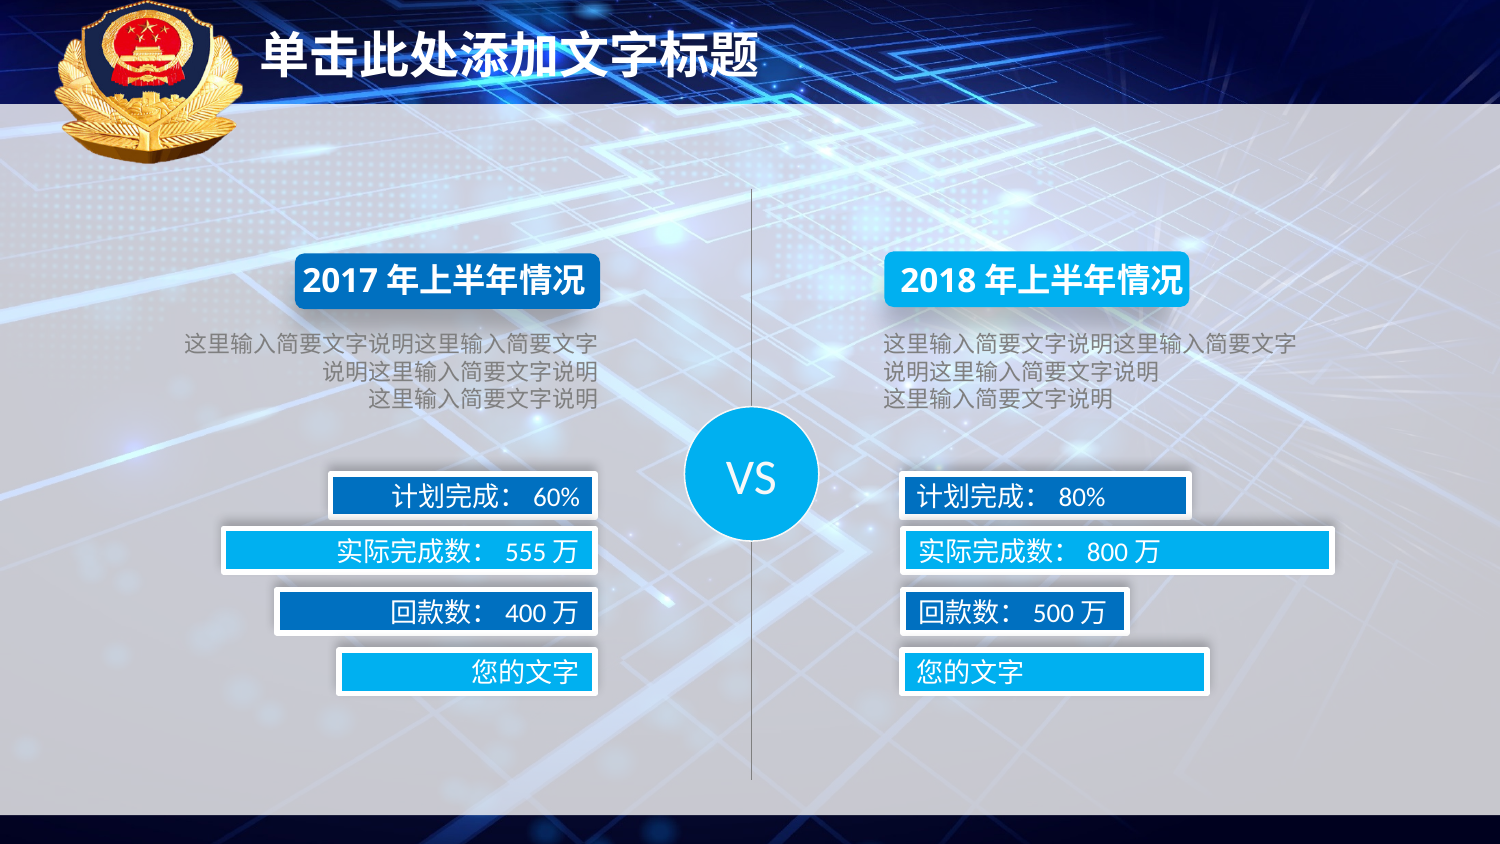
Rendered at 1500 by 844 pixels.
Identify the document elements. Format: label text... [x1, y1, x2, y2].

text_box 实际完成数：555万 [223, 528, 596, 573]
text_box 回款数：400万 [276, 589, 596, 634]
text_box 回款数：500万 [902, 589, 1128, 634]
text_box 这里输入简要文字说明这里输入简要文字说明这里输入简要文字说明 这里输入简要文字说明 [165, 322, 614, 420]
picture [0, 816, 1500, 844]
text_box 2017年上半年情况 [287, 251, 601, 307]
text_box 实际完成数：800万 [902, 528, 1333, 573]
text_box 您的文字 [338, 649, 596, 694]
text_box [295, 307, 600, 312]
text_box 这里输入简要文字说明这里输入简要文字说明这里输入简要文字说明 这里输入简要文字说明 [868, 322, 1317, 420]
text_box VS [710, 437, 793, 513]
text_box 2018年上半年情况 [885, 251, 1200, 307]
text_box [684, 406, 819, 542]
picture [0, 0, 1500, 164]
text_box 计划完成：80% [901, 473, 1190, 518]
text_box 您的文字 [901, 649, 1208, 694]
text_box 计划完成：60% [330, 473, 596, 518]
